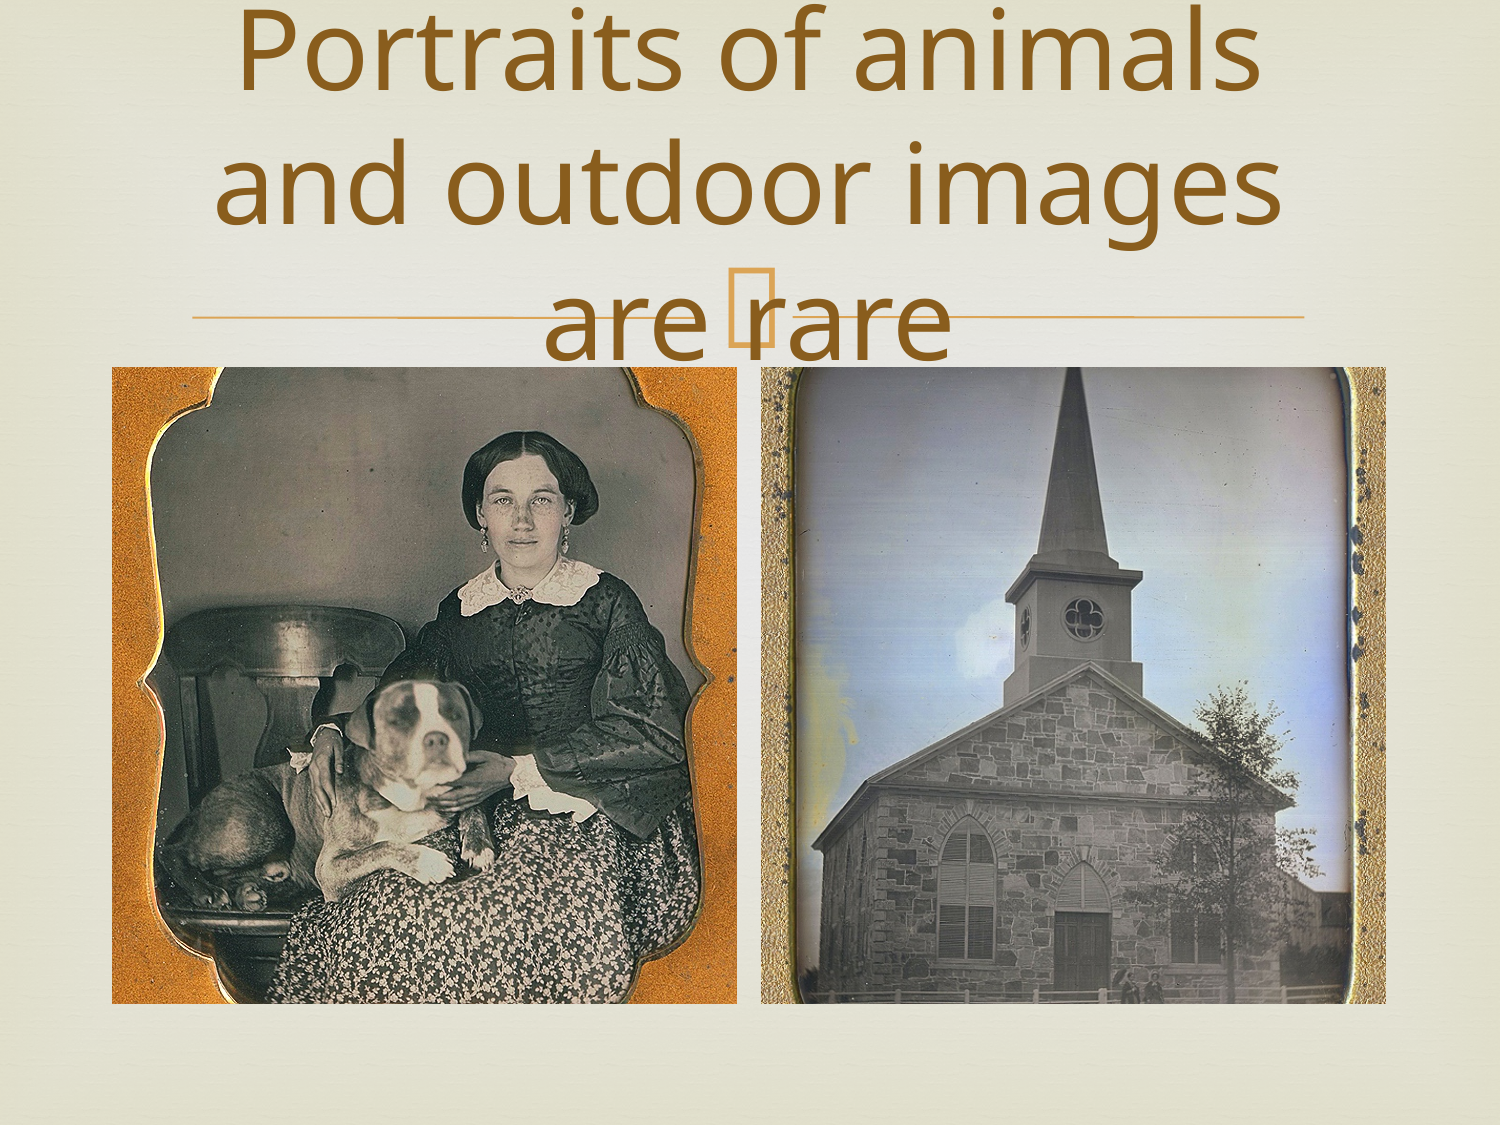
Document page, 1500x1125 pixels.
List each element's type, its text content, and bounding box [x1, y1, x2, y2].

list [111, 366, 737, 1004]
title Portraits of animals and outdoor images are rare [112, 93, 1386, 267]
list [761, 366, 1387, 1004]
